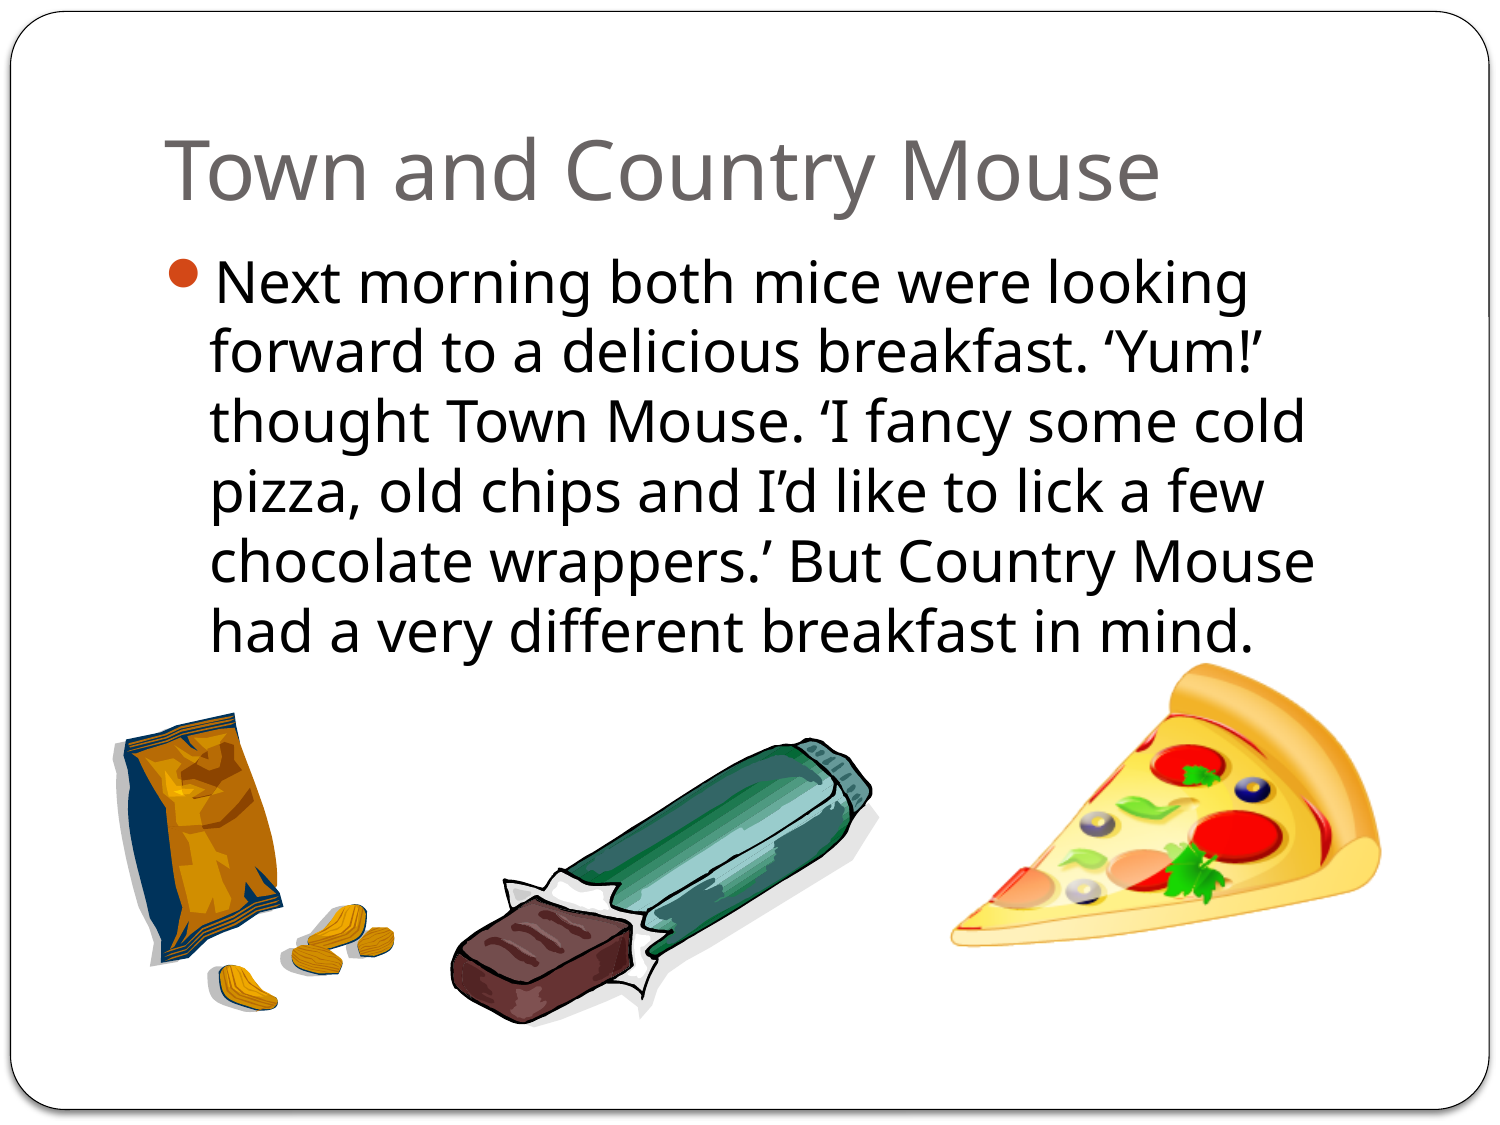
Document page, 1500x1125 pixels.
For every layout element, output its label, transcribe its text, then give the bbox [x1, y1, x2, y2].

title Town and Country Mouse [150, 45, 1425, 233]
list Next morning both mice were looking forward to a delicious breakfast. ‘Yum!’ thought Town Mouse. ‘I fancy some cold pizza, old chips and I’d like to lick a few chocolate wrappers.’ But Country Mouse had a very different breakfast in mind. [150, 237, 1425, 988]
picture [449, 737, 880, 1028]
picture [937, 624, 1388, 1076]
picture [112, 712, 398, 1014]
